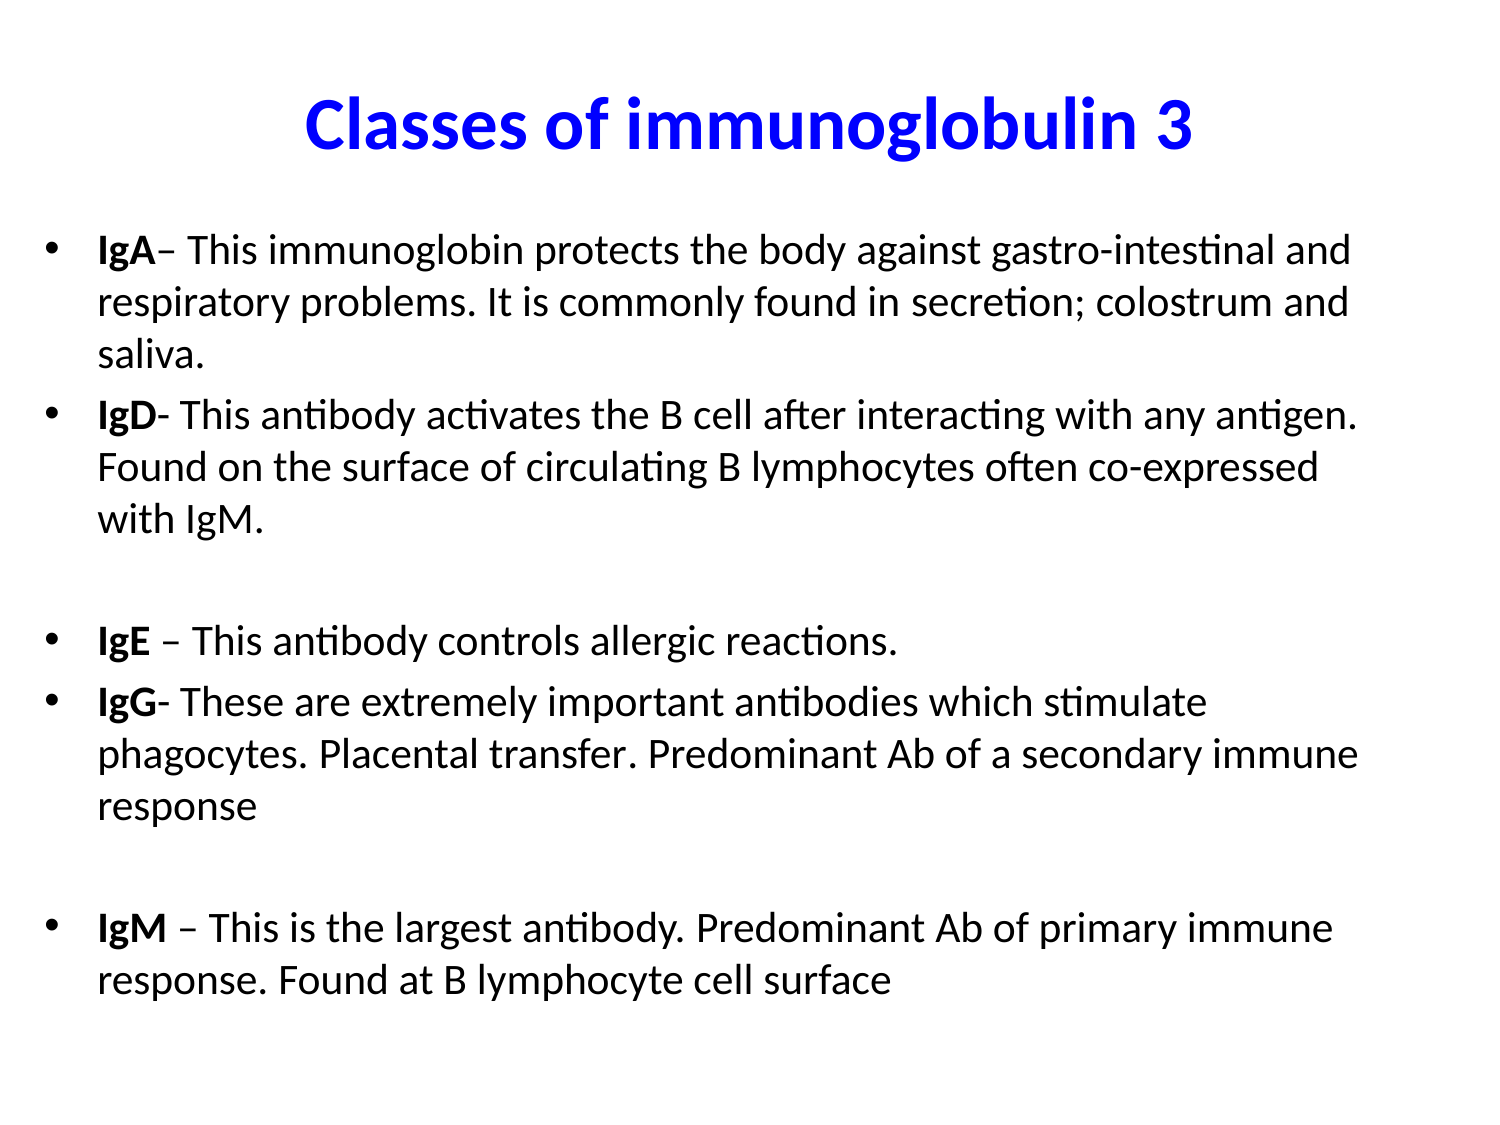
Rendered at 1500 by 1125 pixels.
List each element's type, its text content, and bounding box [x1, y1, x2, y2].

title Classes of immunoglobulin 3 [75, 26, 1425, 214]
list IgA– This immunoglobin protects the body against gastro-intestinal and respiratory problems. It is commonly found in secretion; colostrum and saliva. IgD- This antibody activates the B cell after interacting with any antigen. Found on the surface of circulating B lymphocytes often co-expressed with IgM. IgE – This antibody controls allergic reactions. IgG- These are extremely important antibodies which stimulate phagocytes. Placental transfer. Predominant Ab of a secondary immune response IgM – This is the largest antibody. Predominant Ab of primary immune response. Found at B lymphocyte cell surface [29, 213, 1380, 1018]
